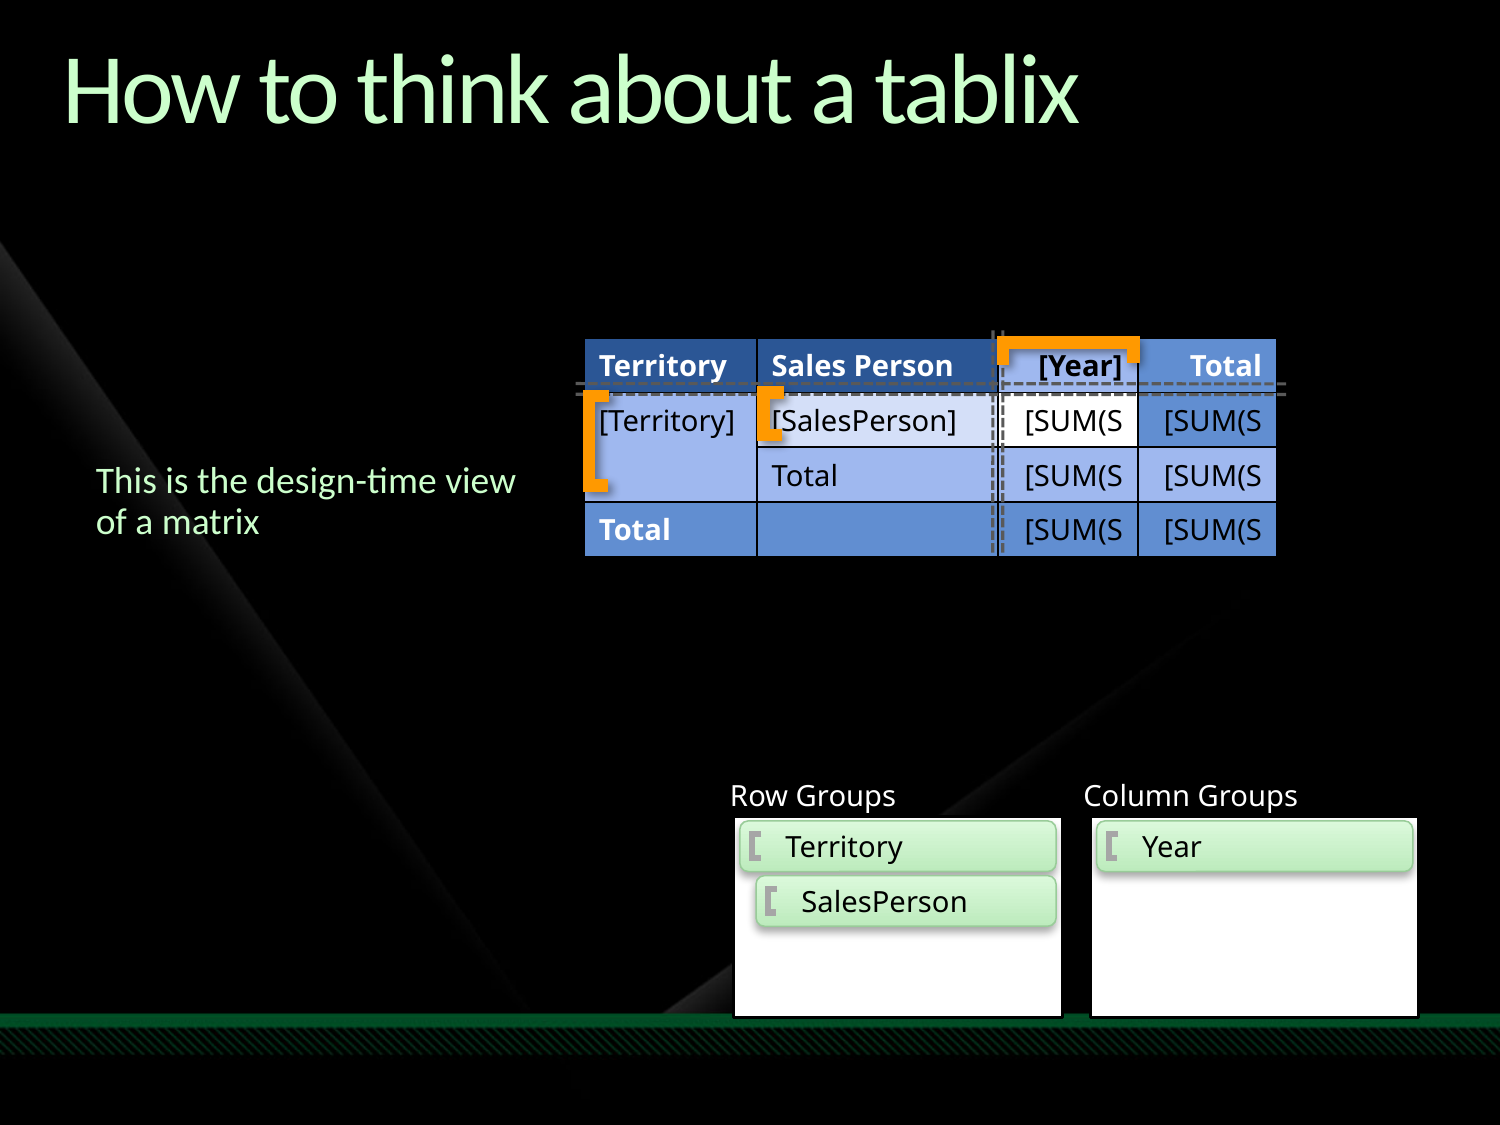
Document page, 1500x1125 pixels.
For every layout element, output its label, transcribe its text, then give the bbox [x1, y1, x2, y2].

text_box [574, 330, 1287, 555]
text_box [729, 812, 1067, 1022]
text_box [1096, 820, 1414, 872]
picture [0, 0, 1500, 1125]
text_box Column Groups [1068, 770, 1314, 820]
text_box [1086, 812, 1423, 1022]
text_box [739, 820, 1057, 872]
title How to think about a tablix [62, 37, 1438, 147]
text_box This is the design-time view of a matrix [81, 454, 558, 550]
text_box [755, 875, 1057, 927]
text_box Row Groups [715, 770, 911, 820]
